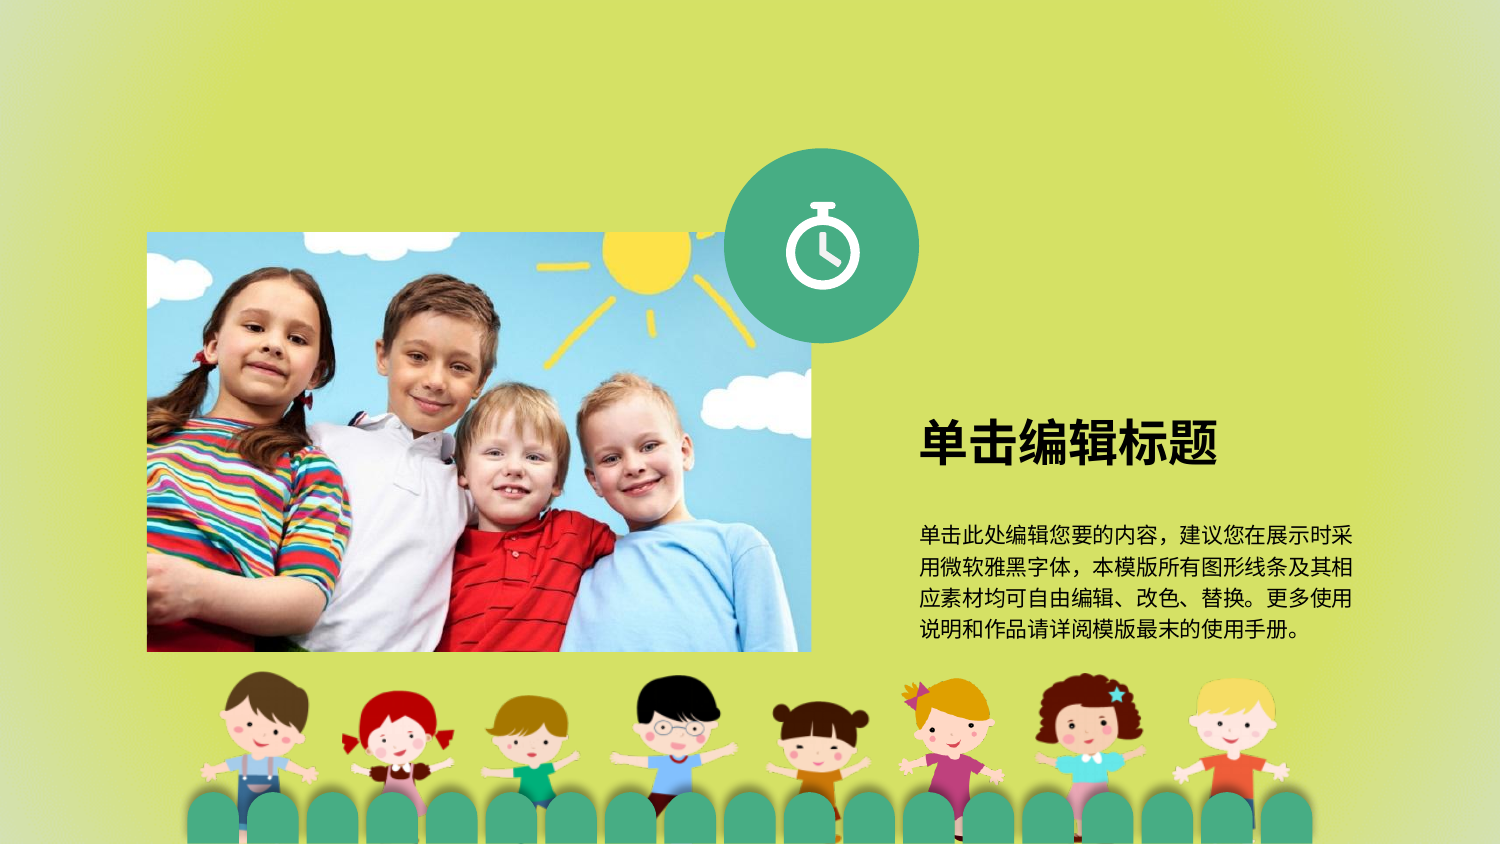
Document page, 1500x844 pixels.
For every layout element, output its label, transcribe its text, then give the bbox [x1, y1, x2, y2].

text_box [819, 232, 842, 268]
text_box 单击此处编辑您要的内容，建议您在展示时采用微软雅黑字体，本模版所有图形线条及其相应素材均可自由编辑、改色、替换。更多使用说明和作品请详阅模版最末的使用手册。 [919, 516, 1367, 643]
text_box [724, 147, 920, 344]
picture [0, 0, 1500, 844]
text_box [792, 201, 860, 290]
text_box 单击编辑标题 [919, 411, 1246, 472]
